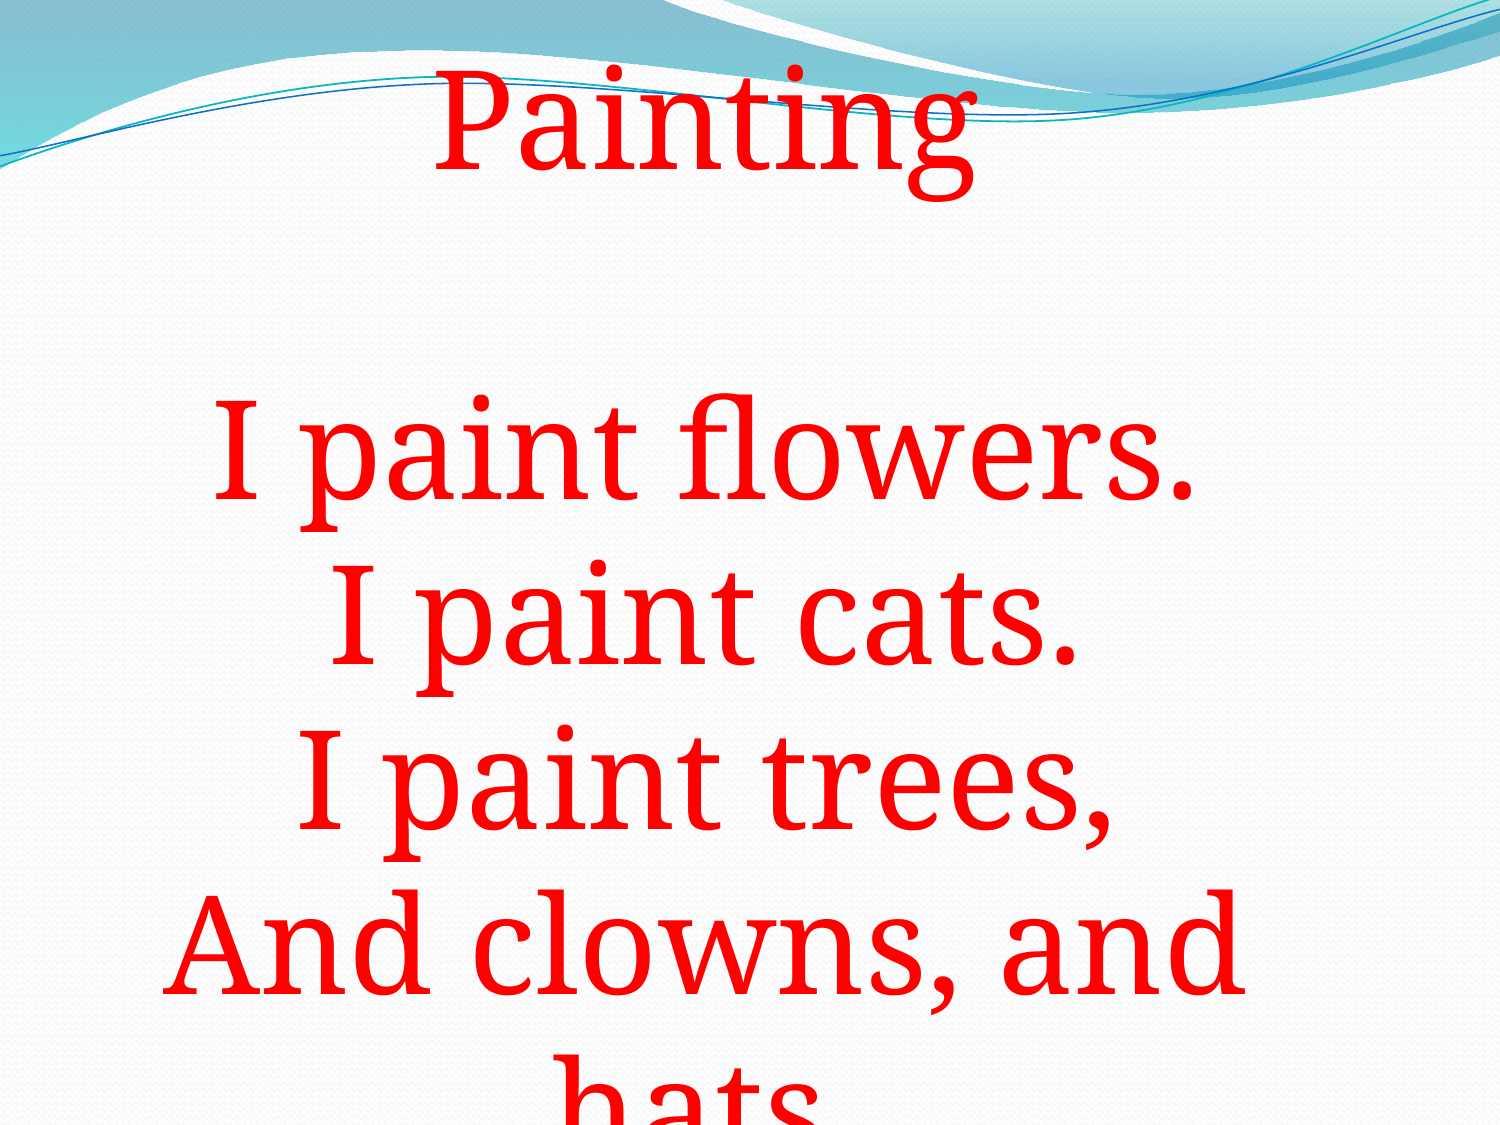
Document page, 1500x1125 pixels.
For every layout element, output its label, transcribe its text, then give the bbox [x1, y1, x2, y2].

text_box Painting I paint flowers. I paint cats. I paint trees, And clowns, and hats. [24, 24, 1388, 1125]
